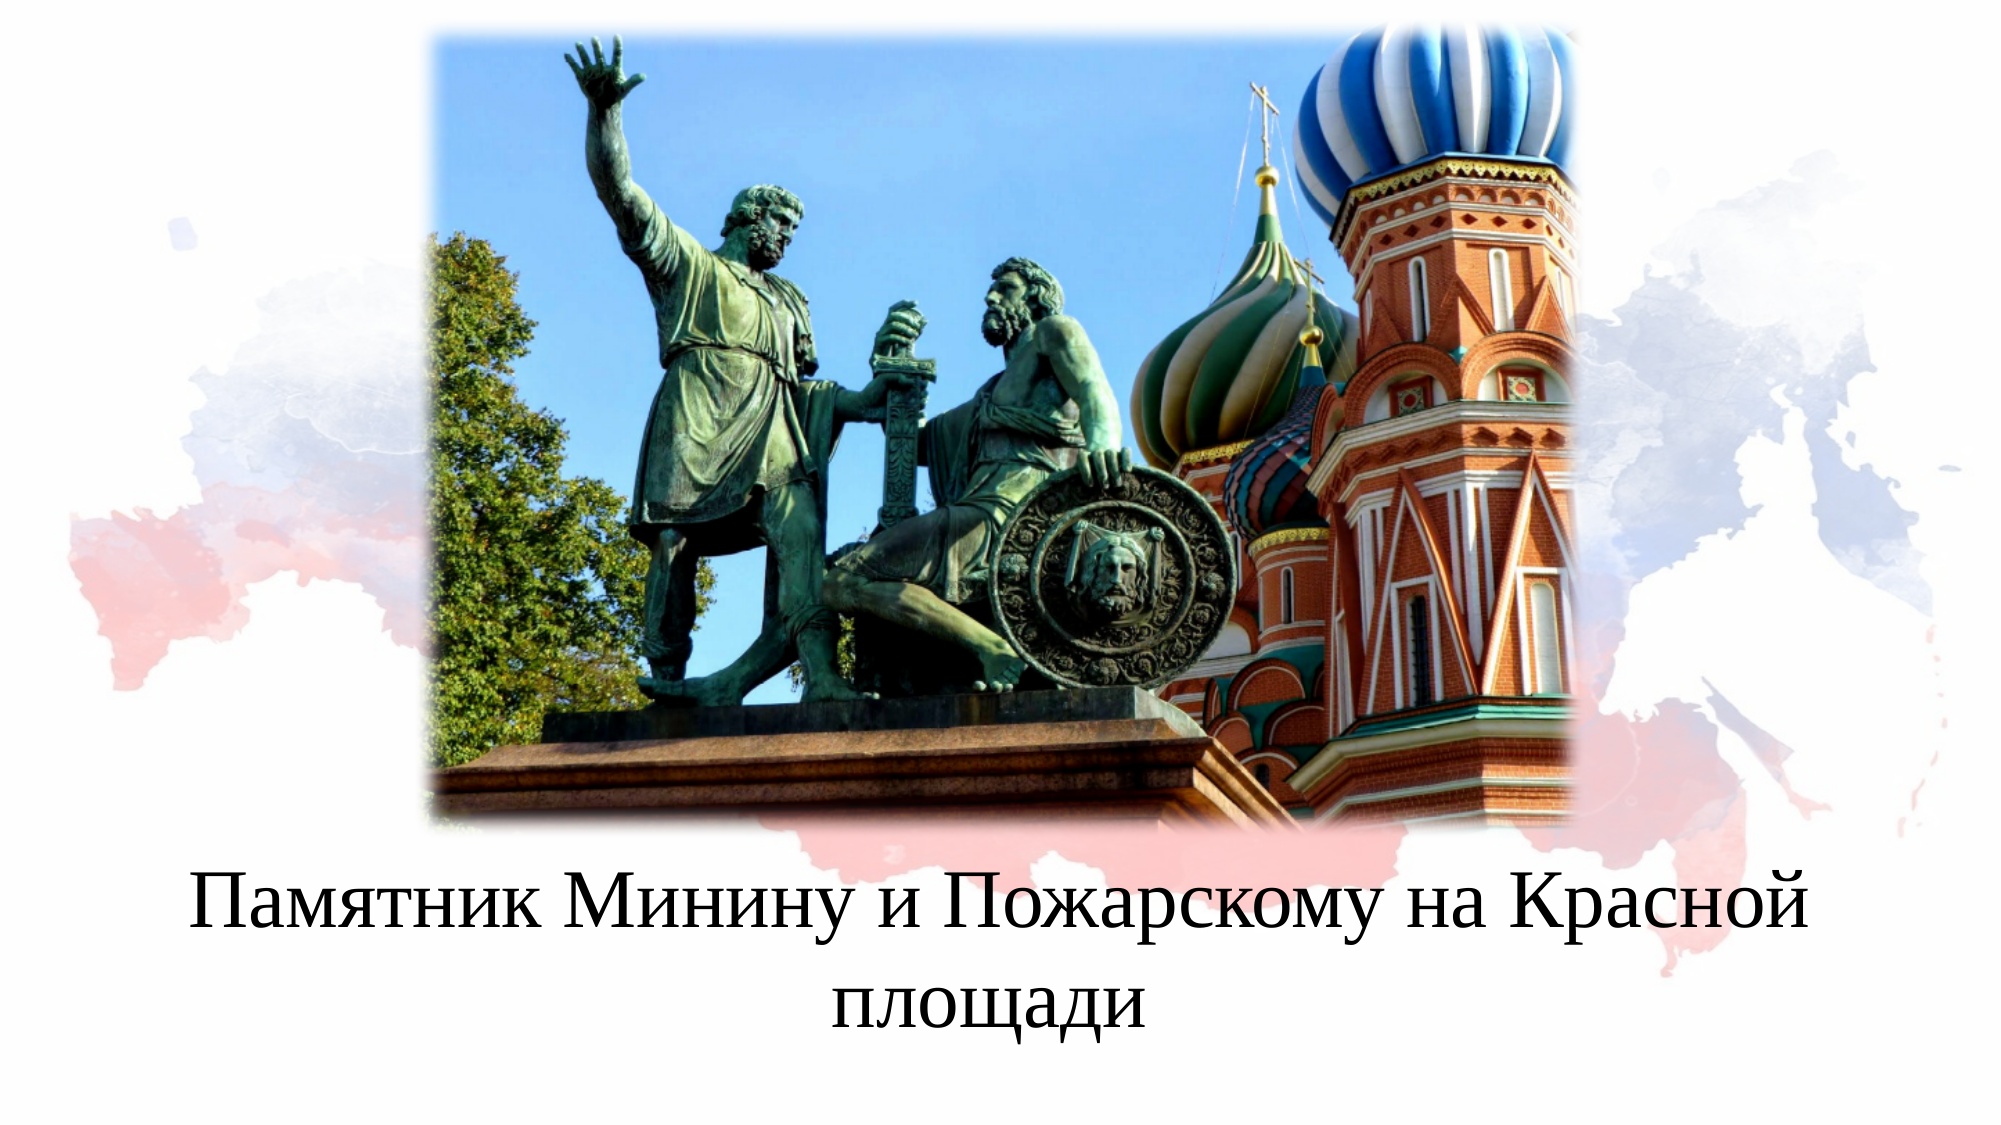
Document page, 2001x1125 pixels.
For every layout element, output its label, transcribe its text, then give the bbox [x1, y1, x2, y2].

text_box Памятник Минину и Пожарскому на Красной площади [17, 837, 1983, 1052]
picture [415, 18, 1585, 838]
